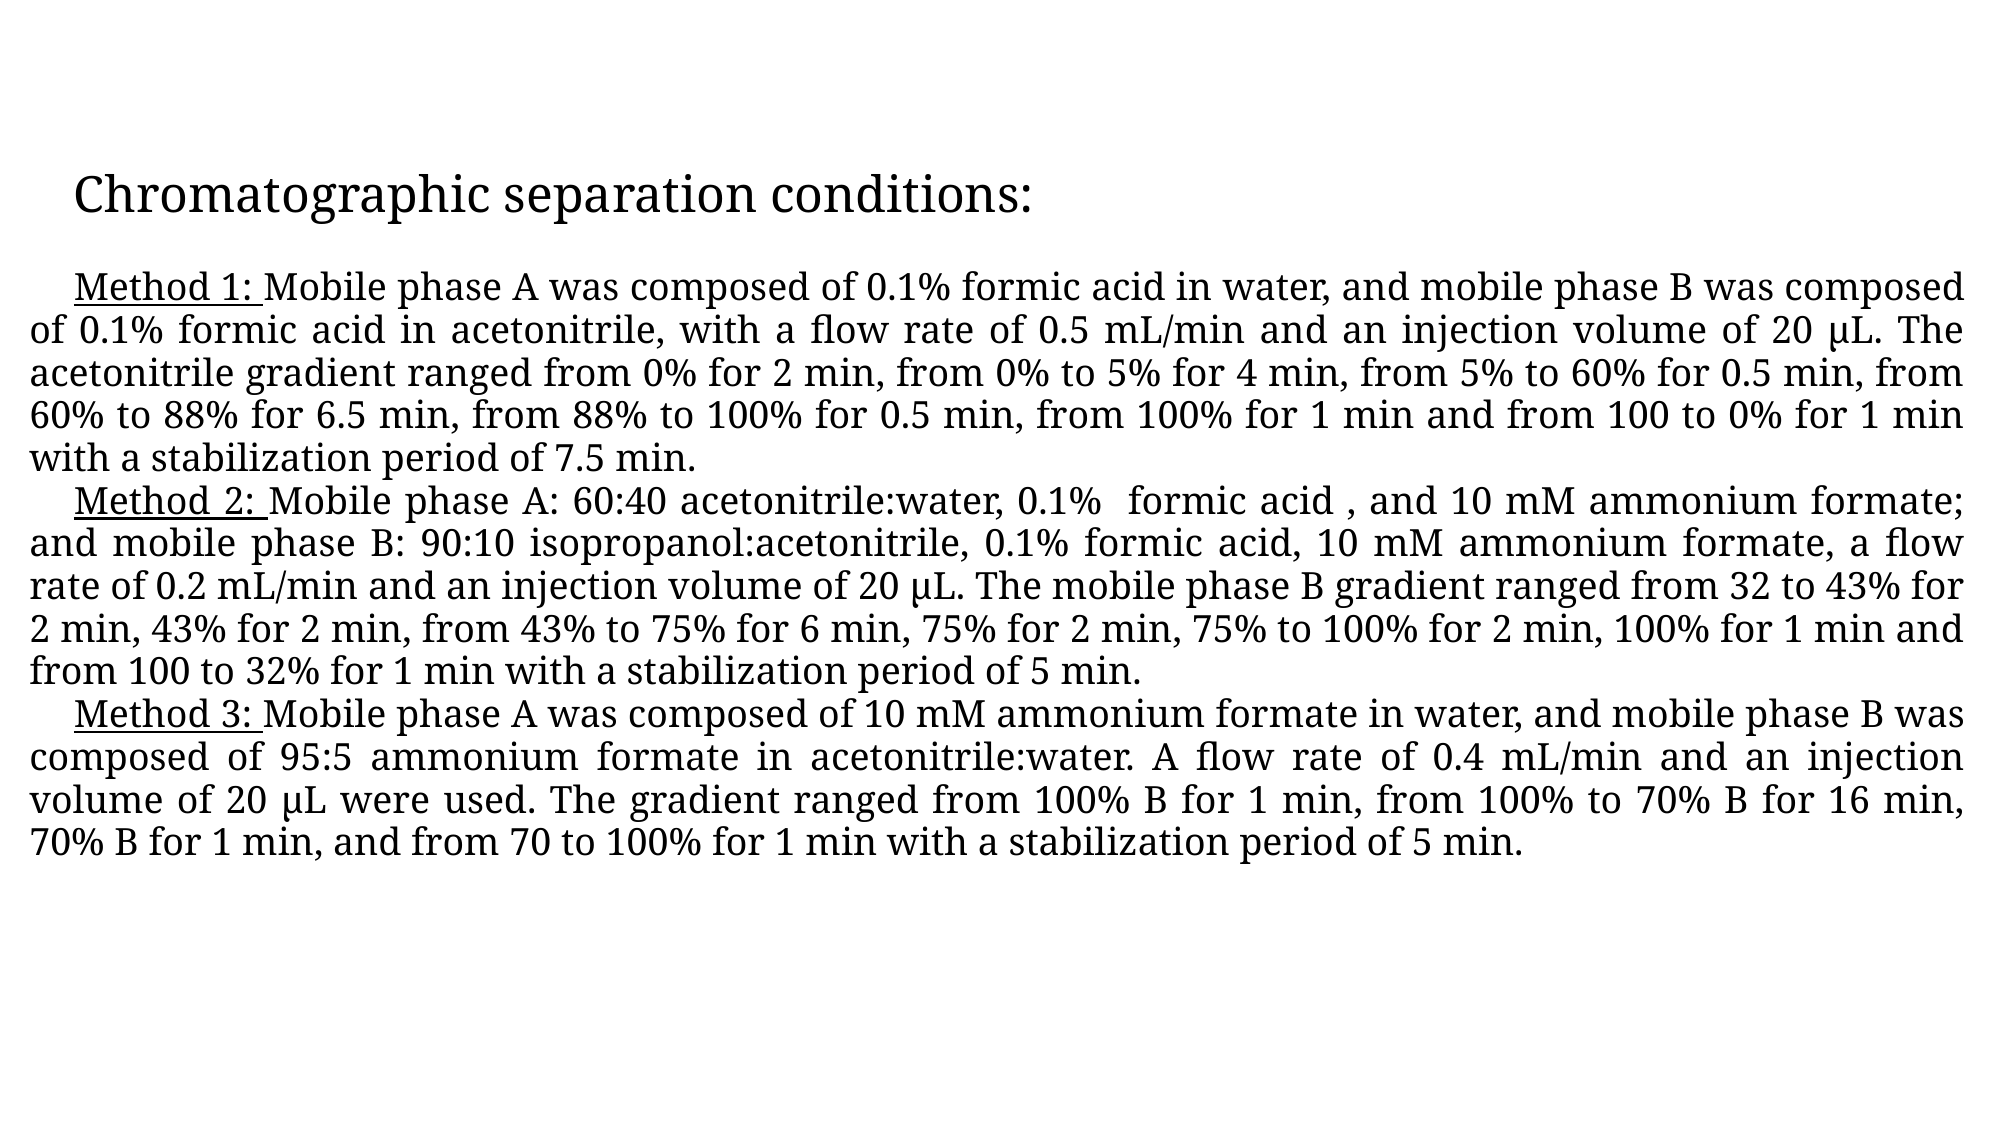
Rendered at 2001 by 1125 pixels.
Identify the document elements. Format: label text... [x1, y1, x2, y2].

text_box Chromatographic separation conditions: Method 1: Mobile phase A was composed of 0.1% formic acid in water, and mobile phase B was composed of 0.1% formic acid in acetonitrile, with a flow rate of 0.5 mL/min and an injection volume of 20 μL. The acetonitrile gradient ranged from 0% for 2 min, from 0% to 5% for 4 min, from 5% to 60% for 0.5 min, from 60% to 88% for 6.5 min, from 88% to 100% for 0.5 min, from 100% for 1 min and from 100 to 0% for 1 min with a stabilization period of 7.5 min. Method 2: Mobile phase A: 60:40 acetonitrile:water, 0.1% formic acid , and 10 mM ammonium formate; and mobile phase B: 90:10 isopropanol:acetonitrile, 0.1% formic acid, 10 mM ammonium formate, a flow rate of 0.2 mL/min and an injection volume of 20 μL. The mobile phase B gradient ranged from 32 to 43% for 2 min, 43% for 2 min, from 43% to 75% for 6 min, 75% for 2 min, 75% to 100% for 2 min, 100% for 1 min and from 100 to 32% for 1 min with a stabilization period of 5 min. Method 3: Mobile phase A was composed of 10 mM ammonium formate in water, and mobile phase B was composed of 95:5 ammonium formate in acetonitrile:water. A flow rate of 0.4 mL/min and an injection volume of 20 μL were used. The gradient ranged from 100% B for 1 min, from 100% to 70% B for 16 min, 70% B for 1 min, and from 70 to 100% for 1 min with a stabilization period of 5 min. [0, 159, 1982, 872]
